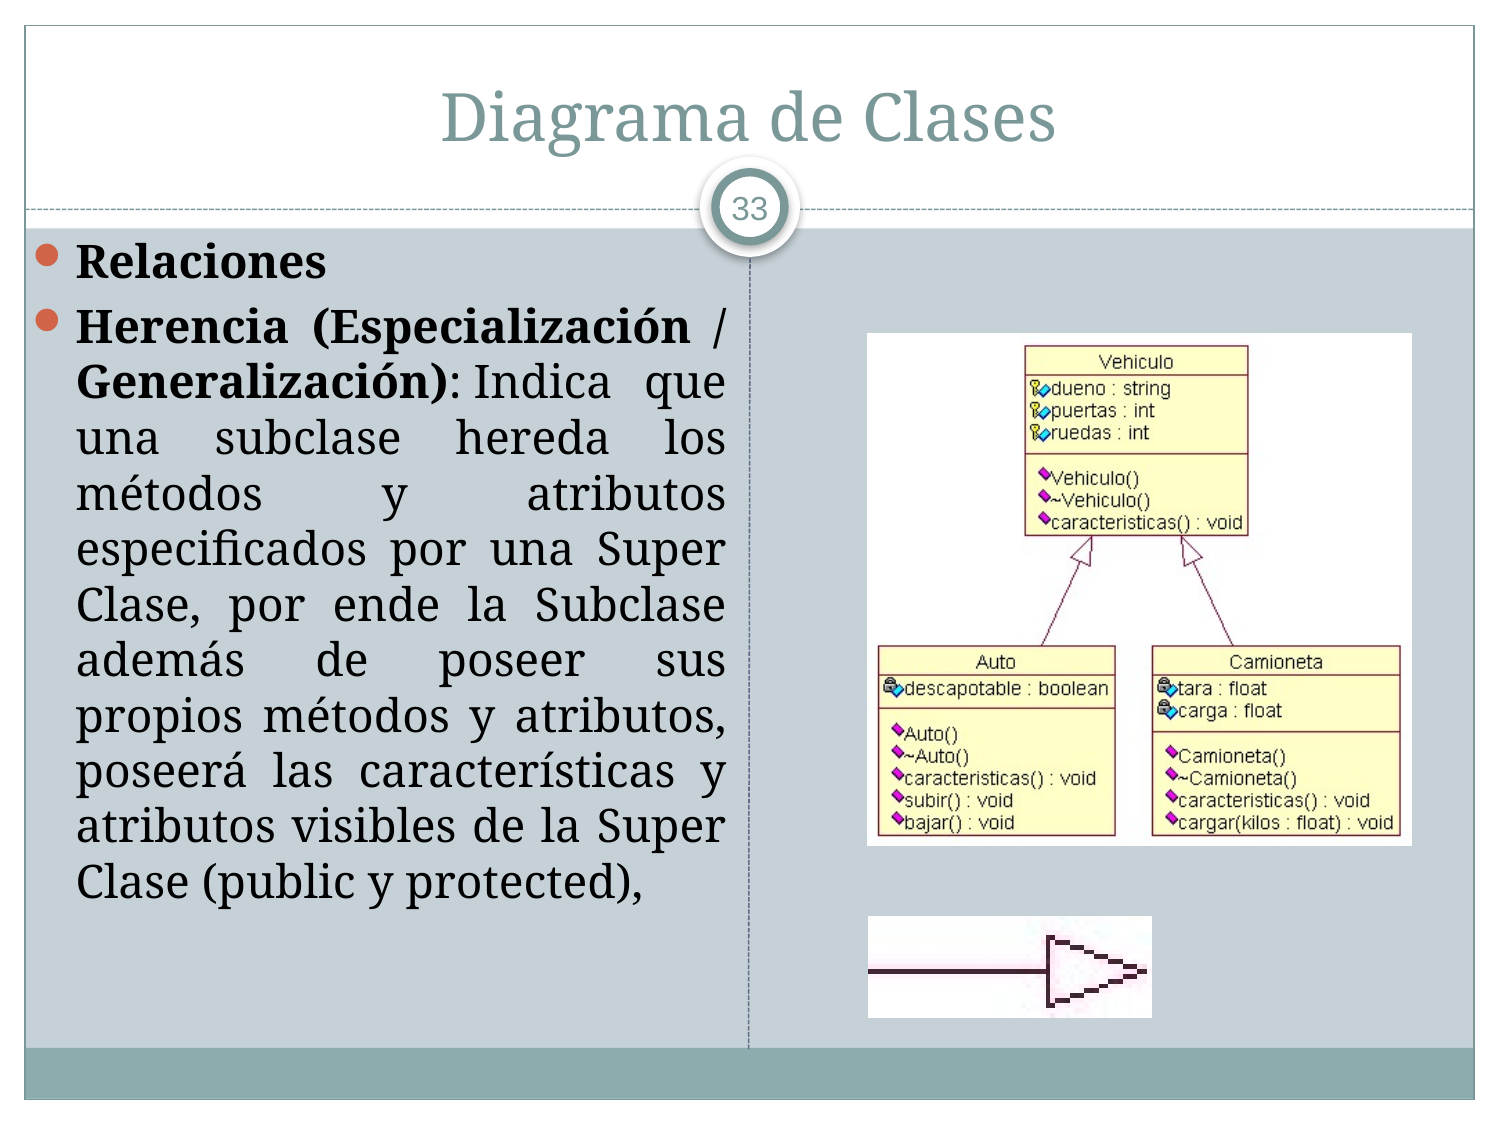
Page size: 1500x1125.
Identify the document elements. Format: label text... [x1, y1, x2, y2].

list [866, 333, 1412, 847]
slide_number 33 [712, 170, 788, 243]
list Relaciones Herencia (Especialización / Generalización): Indica que una subclase hereda los métodos y atributos especificados por una Super Clase, por ende la Subclase además de poseer sus propios métodos y atributos, poseerá las características y atributos visibles de la Super Clase (public y protected), [17, 224, 742, 1000]
picture [867, 916, 1152, 1019]
title Diagrama de Clases [49, 37, 1450, 162]
